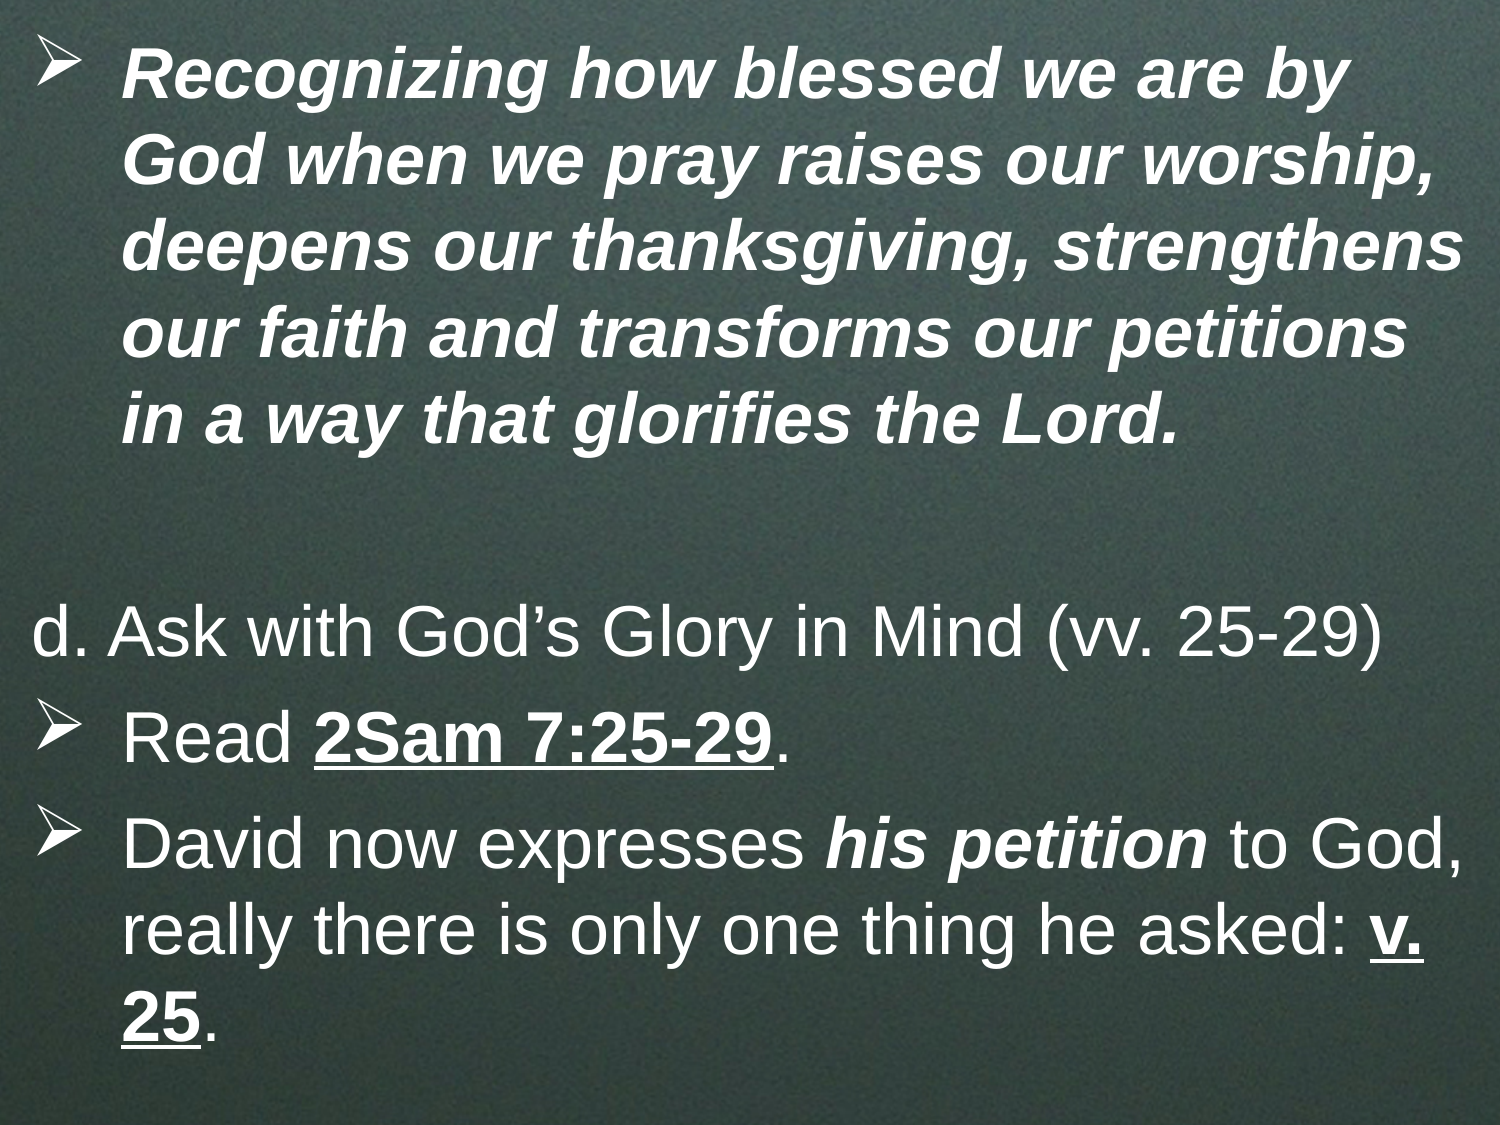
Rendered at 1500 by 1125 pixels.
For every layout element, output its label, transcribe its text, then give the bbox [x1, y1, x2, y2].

picture [0, 0, 1500, 1125]
subtitle Recognizing how blessed we are by God when we pray raises our worship, deepens our thanksgiving, strengthens our faith and transforms our petitions in a way that glorifies the Lord. d. Ask with God’s Glory in Mind (vv. 25-29) Read 2Sam 7:25-29. David now expresses his petition to God, really there is only one thing he asked: v. 25. [16, 18, 1482, 1110]
